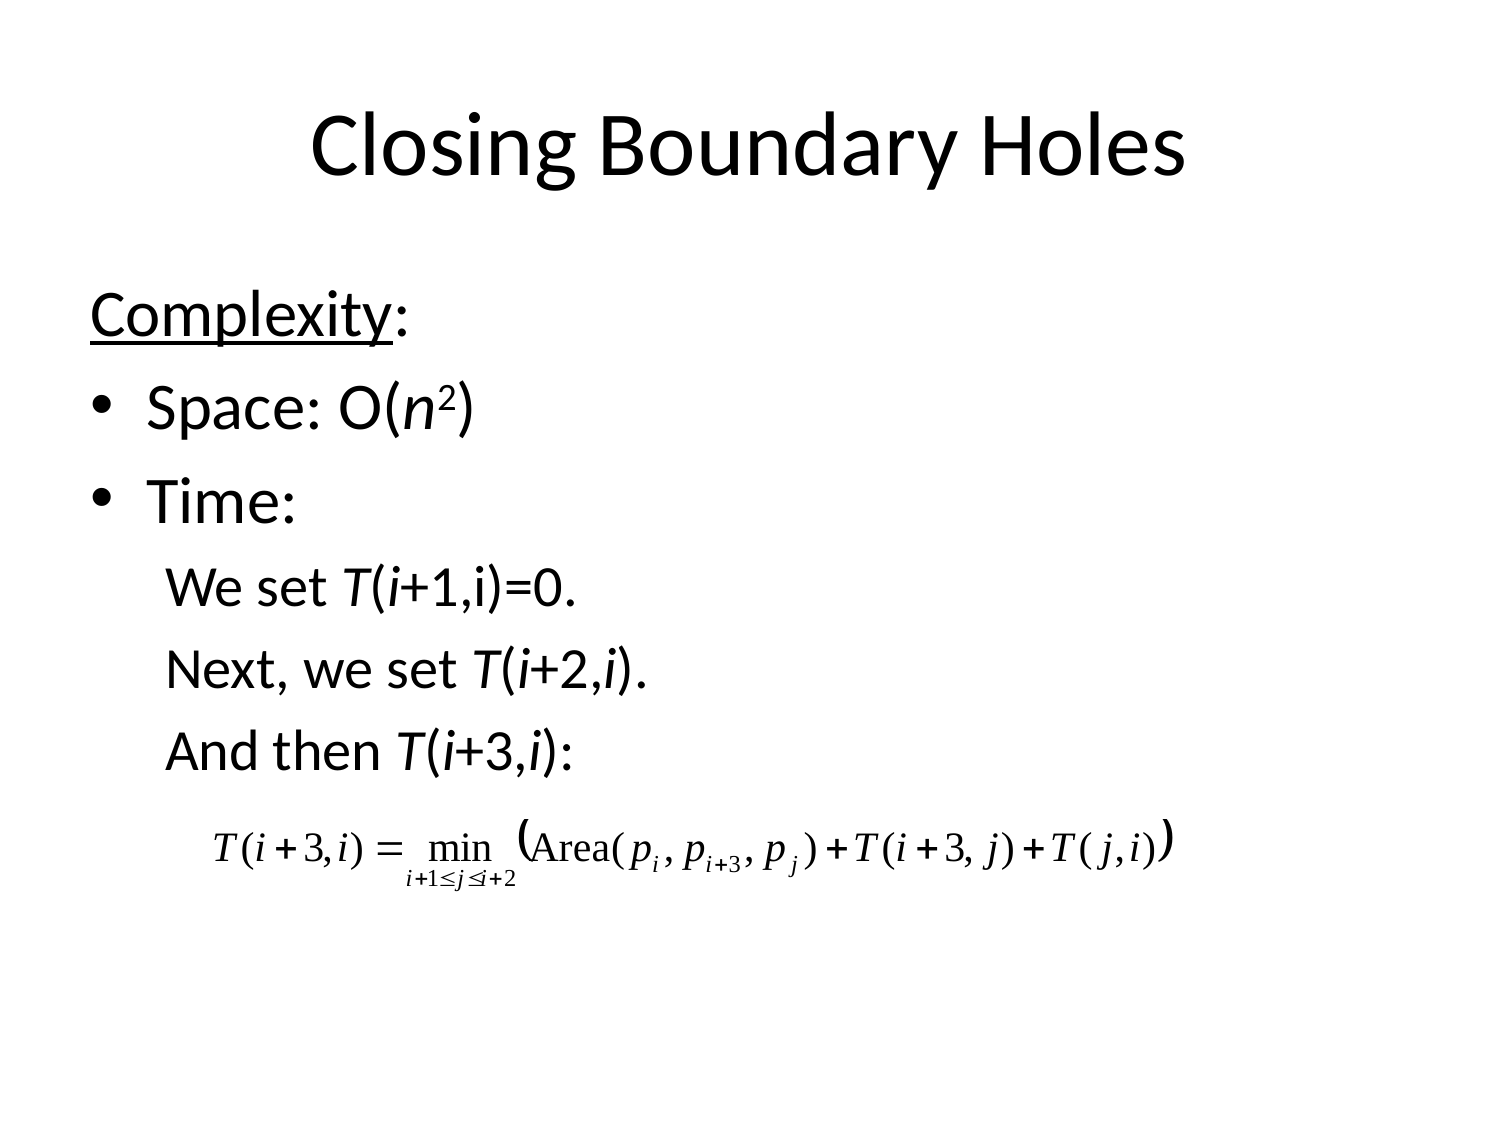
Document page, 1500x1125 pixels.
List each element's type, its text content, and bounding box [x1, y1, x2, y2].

title Closing Boundary Holes [75, 45, 1425, 233]
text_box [207, 819, 1176, 901]
list Complexity: Space: O(n2) Time: We set T(i+1,i)=0. Next, we set T(i+2,i). And then T(i+3,i): [75, 262, 1425, 1005]
